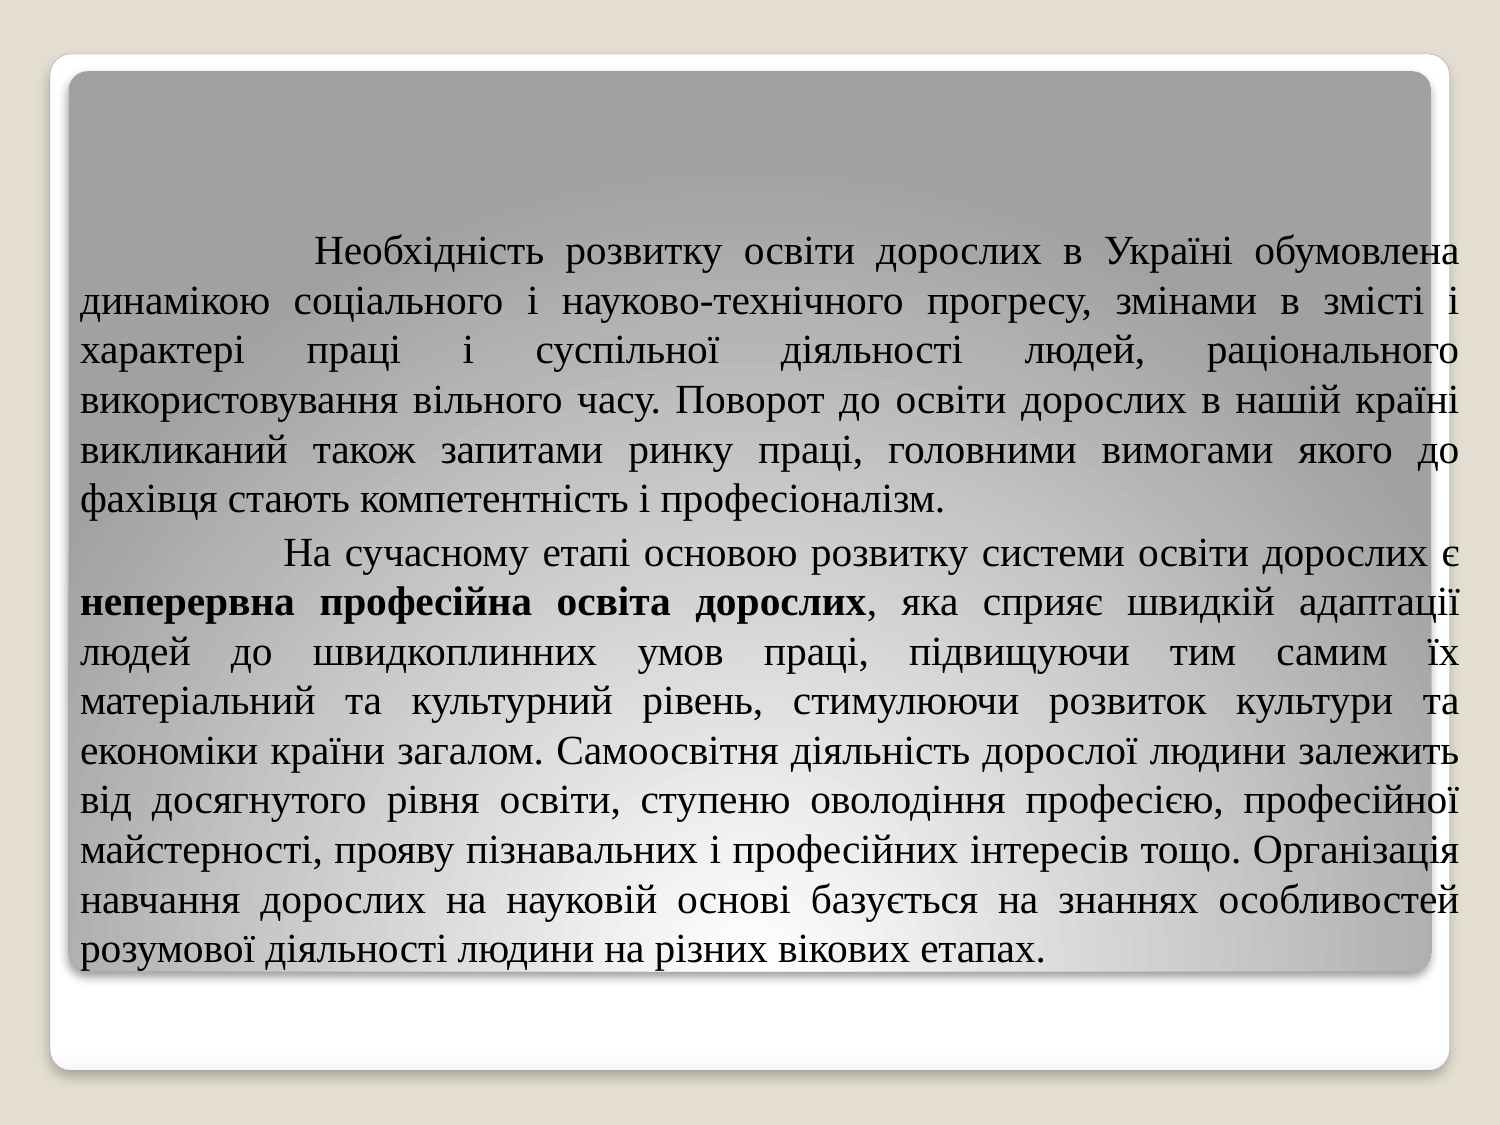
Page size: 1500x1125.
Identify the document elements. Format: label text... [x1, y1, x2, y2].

list Необхідність розвитку освіти дорослих в Україні обумовлена динамікою соціального і науково-технічного прогресу, змінами в змісті і характері праці і суспільної діяльності людей, раціонального використовування вільного часу. Поворот до освіти дорослих в нашій країні викликаний також запитами ринку праці, головними вимогами якого до фахівця стають компетентність і професіоналізм. На сучасному етапі основою розвитку системи освіти дорослих є неперервна професійна освіта дорослих, яка сприяє швидкій адаптації людей до швидкоплинних умов праці, підвищуючи тим самим їх матеріальний та культурний рівень, стимулюючи розвиток культури та економіки країни загалом. Самоосвітня діяльність дорослої людини залежить від досягнутого рівня освіти, ступеню оволодіння професією, професійної майстерності, прояву пізнавальних і професійних інтересів тощо. Організація навчання дорослих на науковій основі базується на знаннях особливостей розумової діяльності людини на різних вікових етапах. [50, 101, 1475, 998]
